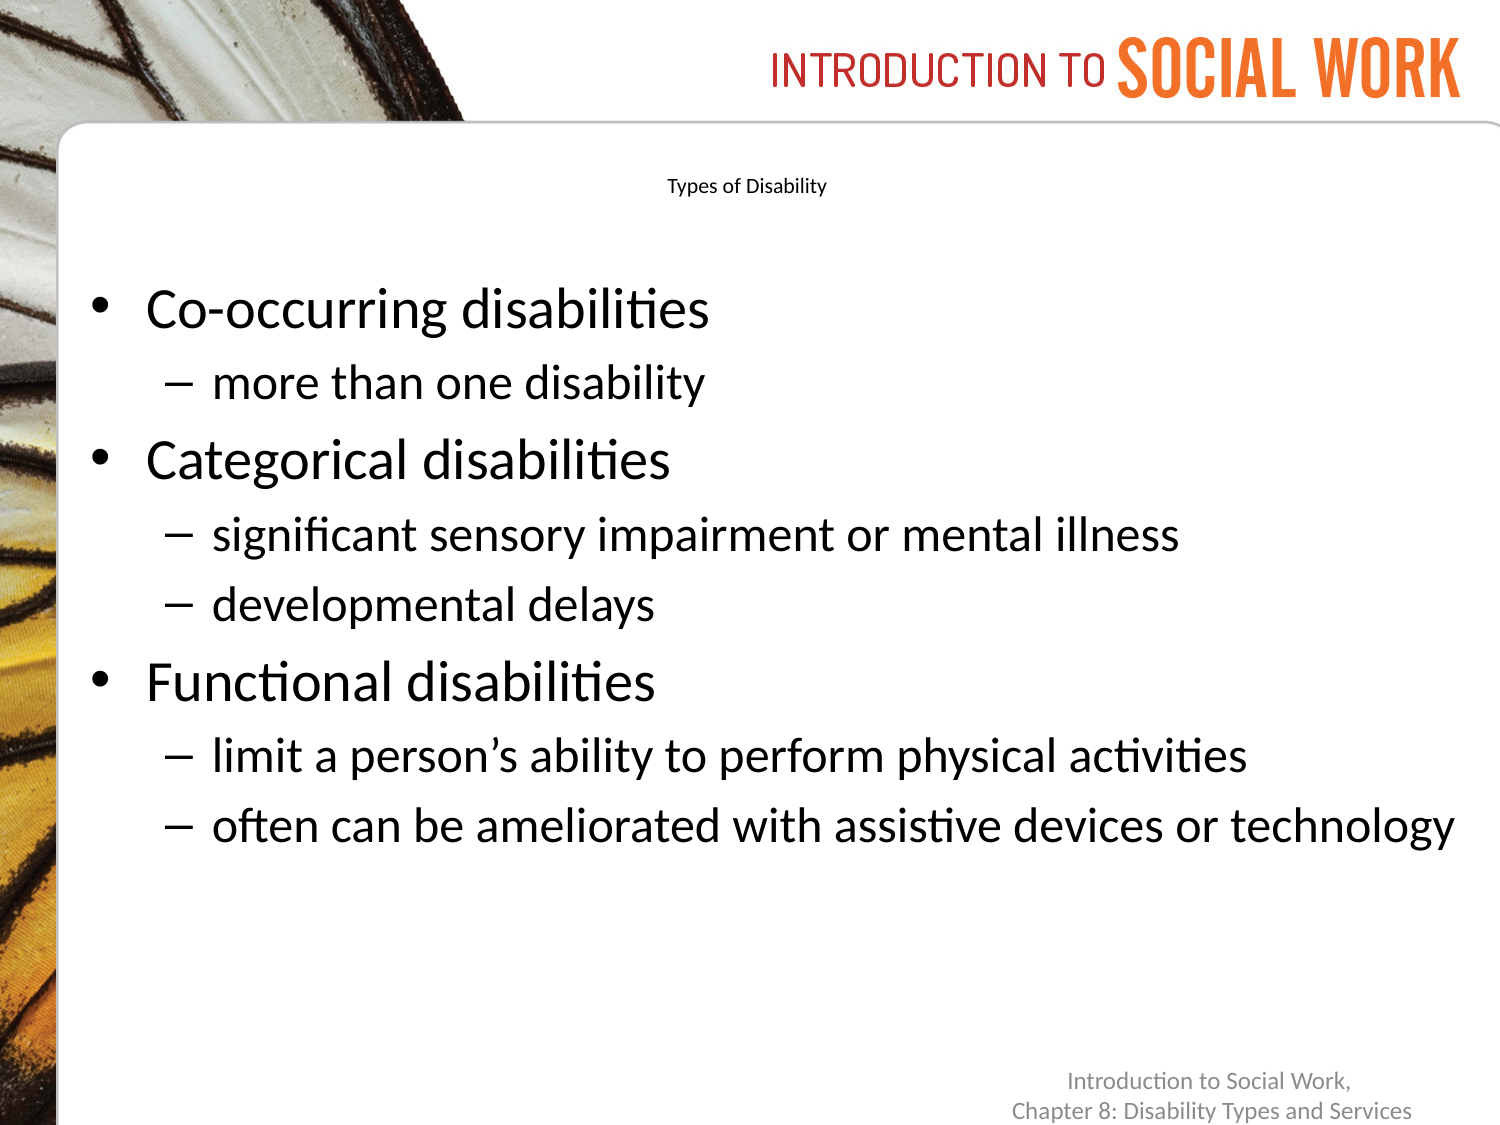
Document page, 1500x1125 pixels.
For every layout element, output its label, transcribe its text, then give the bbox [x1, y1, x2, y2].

picture [0, 0, 1500, 1125]
title Types of Disability [75, 137, 1425, 233]
footer Introduction to Social Work, Chapter 8: Disability Types and Services [950, 1065, 1475, 1125]
list Co-occurring disabilities more than one disability Categorical disabilities significant sensory impairment or mental illness developmental delays Functional disabilities limit a person’s ability to perform physical activities often can be ameliorated with assistive devices or technology [75, 262, 1500, 1050]
